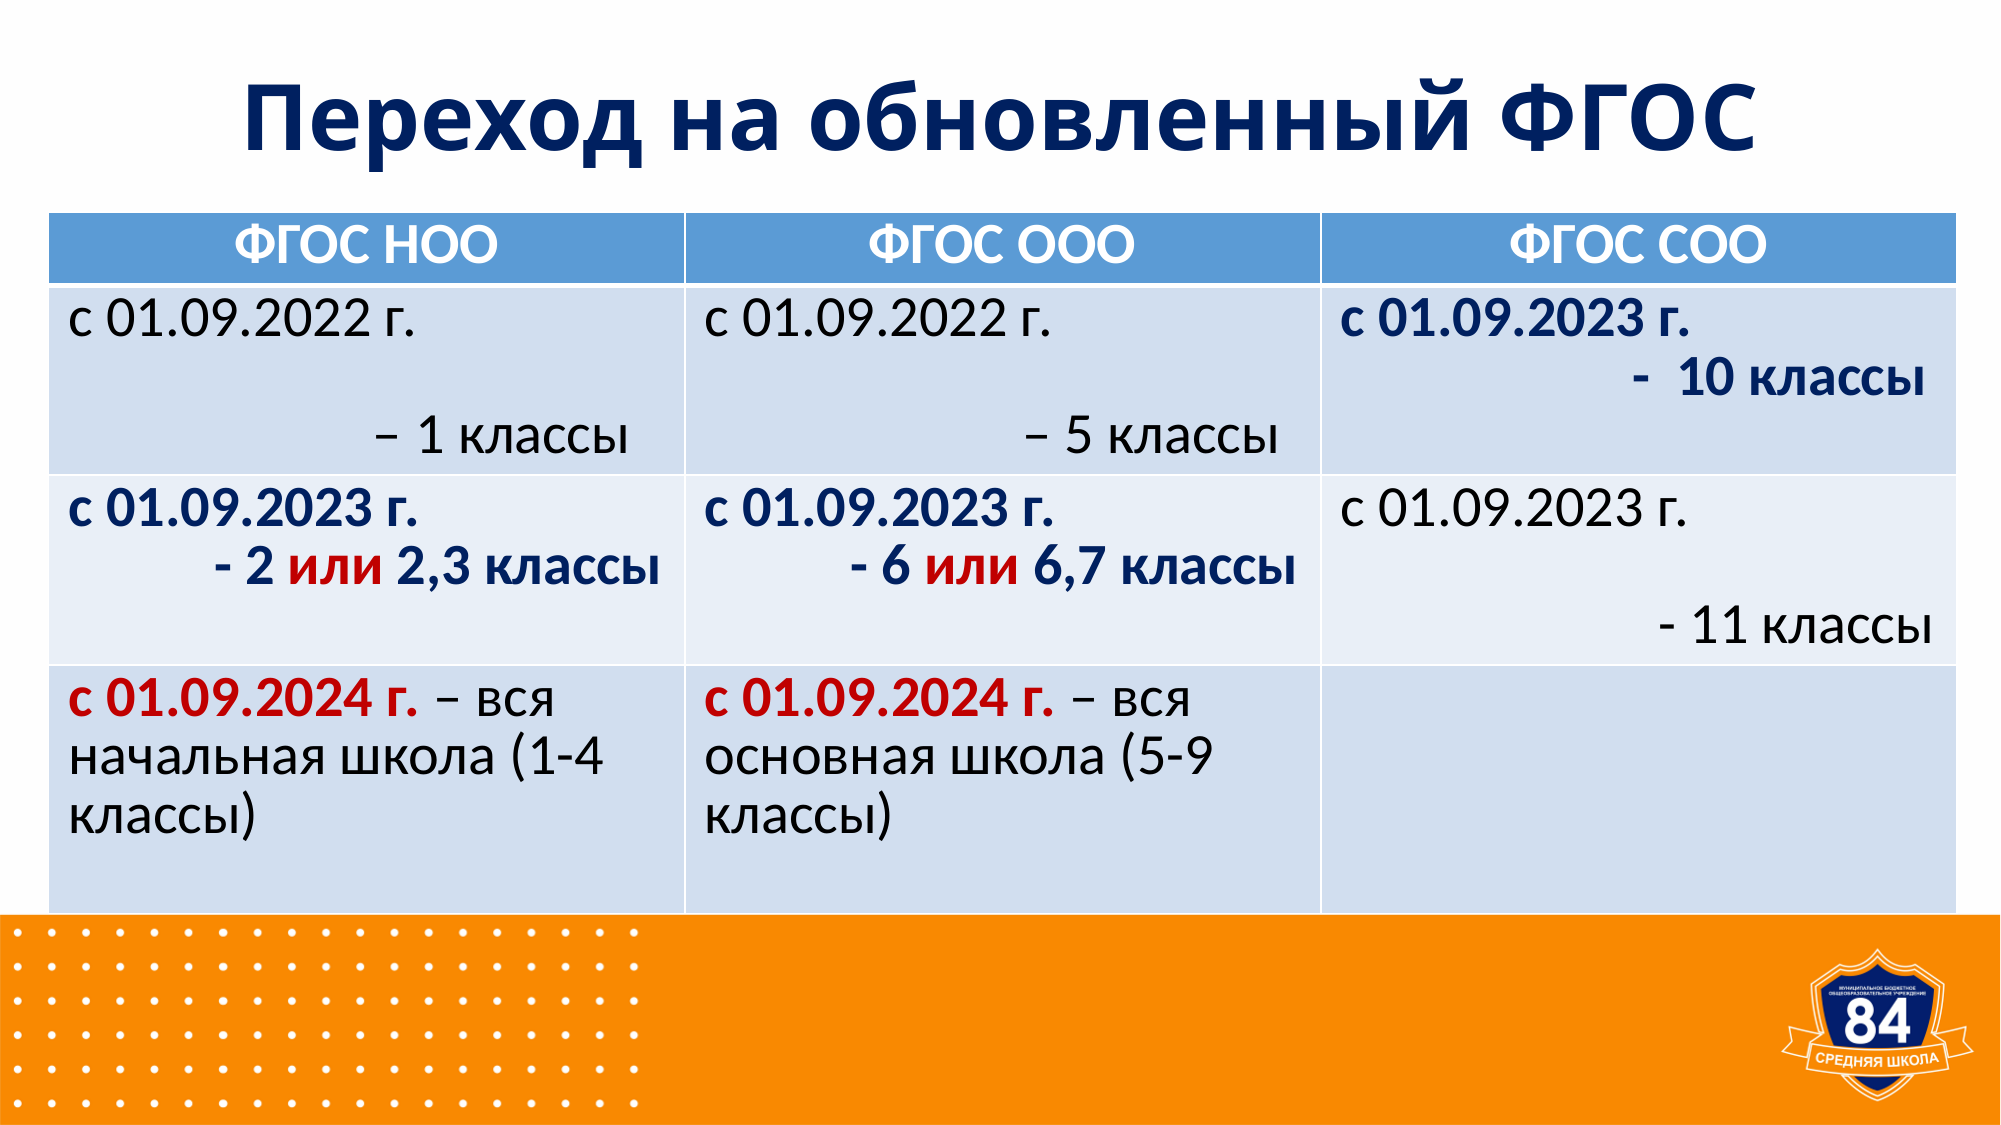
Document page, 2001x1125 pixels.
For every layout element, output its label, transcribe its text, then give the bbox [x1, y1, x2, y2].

table_cell [1322, 666, 1956, 913]
table_cell с 01.09.2022 г. – 5 классы [686, 288, 1320, 474]
table_header ФГОС ООО [686, 213, 1320, 283]
table_cell с 01.09.2024 г. – вся начальная школа (1-4 классы) [49, 666, 684, 913]
table_cell с 01.09.2022 г. – 1 классы [49, 288, 684, 474]
table_cell с 01.09.2023 г. - 11 классы [1322, 476, 1956, 664]
title Переход на обновленный ФГОС [137, 59, 1863, 183]
table_cell с 01.09.2023 г. - 6 или 6,7 классы [686, 476, 1320, 664]
table_header ФГОС СОО [1322, 213, 1956, 283]
table_cell с 01.09.2023 г. - 10 классы [1322, 288, 1956, 474]
table_cell с 01.09.2023 г. - 2 или 2,3 классы [49, 476, 684, 664]
picture [0, 0, 2001, 1125]
table_header ФГОС НОО [49, 213, 684, 283]
table_cell с 01.09.2024 г. – вся основная школа (5-9 классы) [686, 666, 1320, 913]
